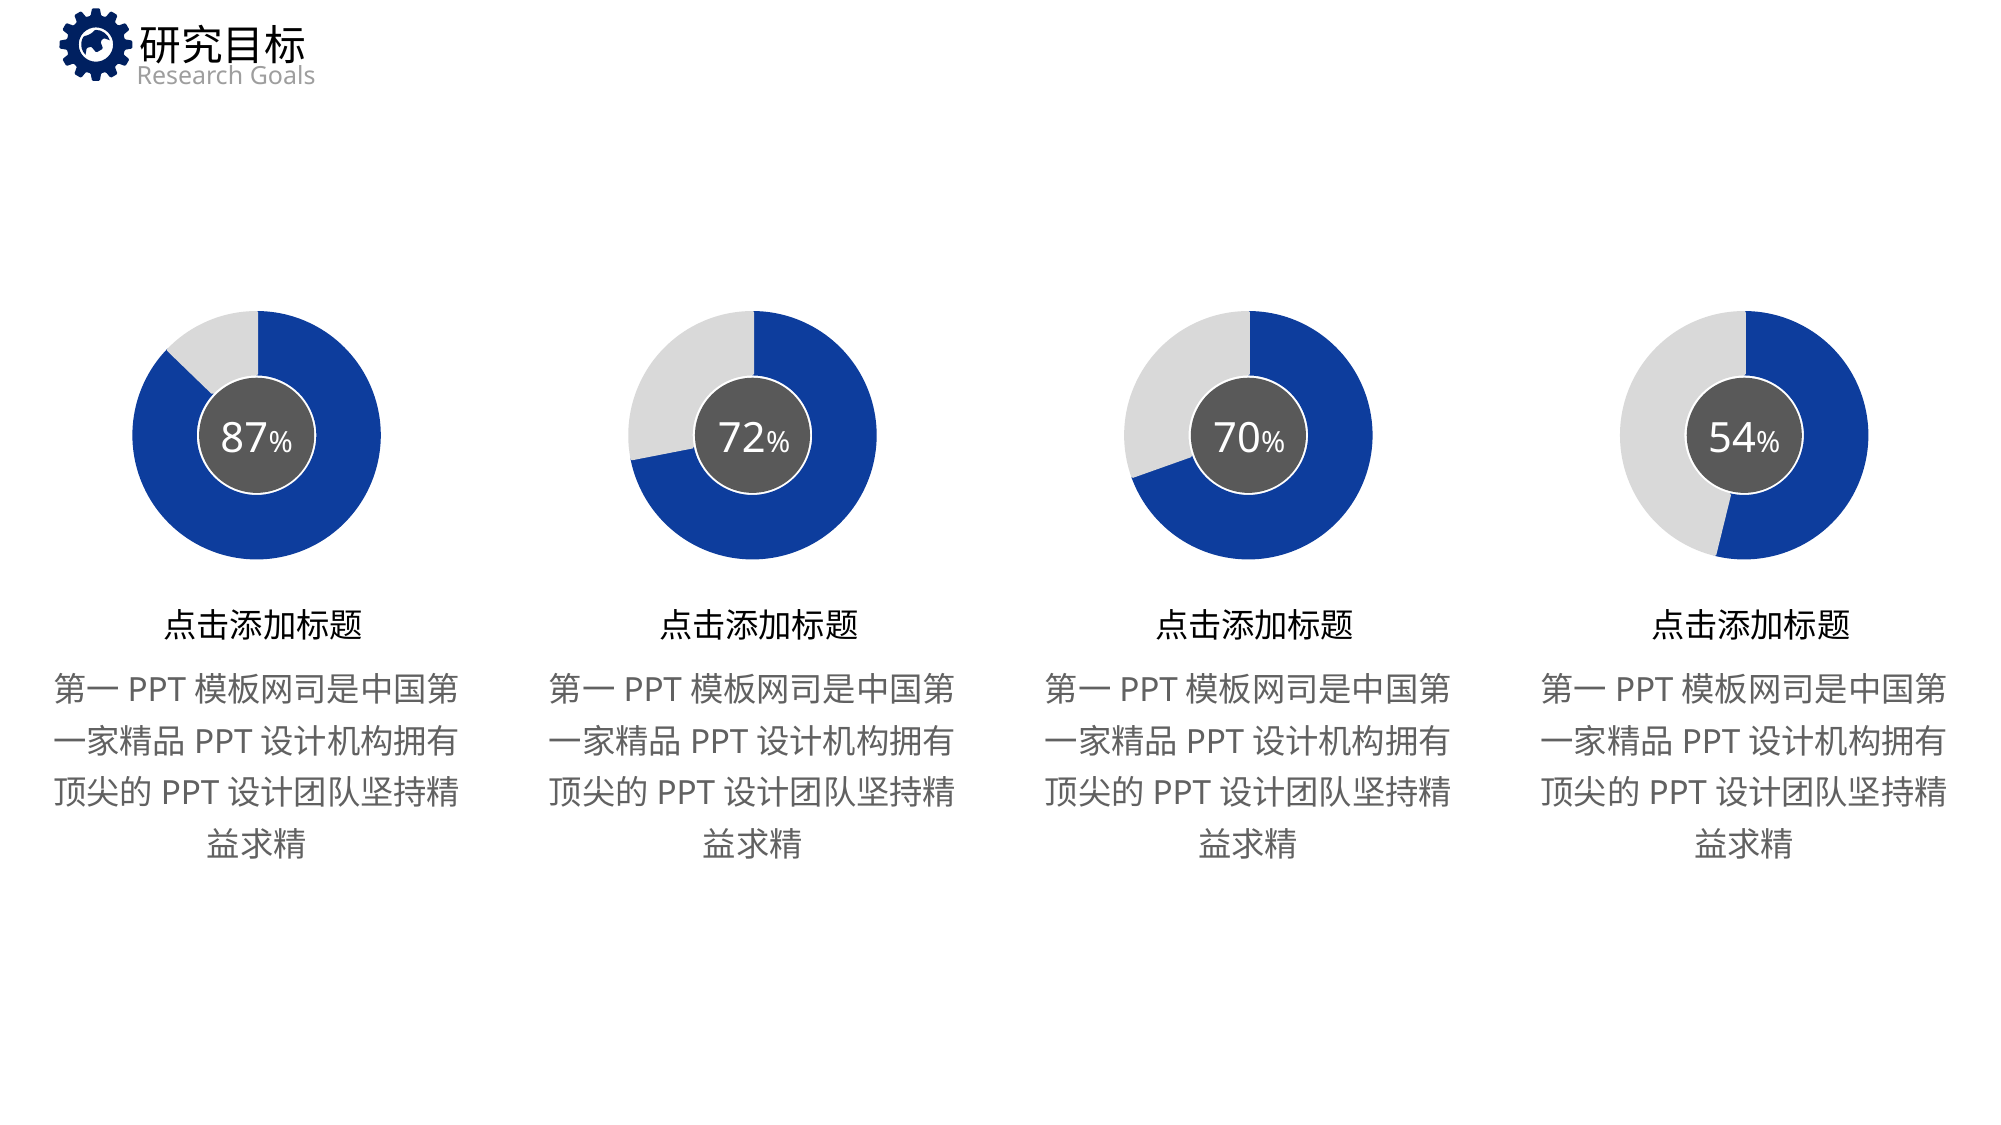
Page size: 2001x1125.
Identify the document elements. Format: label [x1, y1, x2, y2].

text_box [1026, 597, 1471, 874]
chart [1056, 307, 1441, 564]
text_box [121, 11, 580, 98]
chart [1552, 307, 1936, 564]
chart [64, 307, 449, 564]
text_box [34, 597, 479, 874]
chart [560, 307, 945, 564]
text_box [530, 597, 975, 874]
text_box [1522, 597, 1967, 874]
text_box [59, 8, 133, 81]
